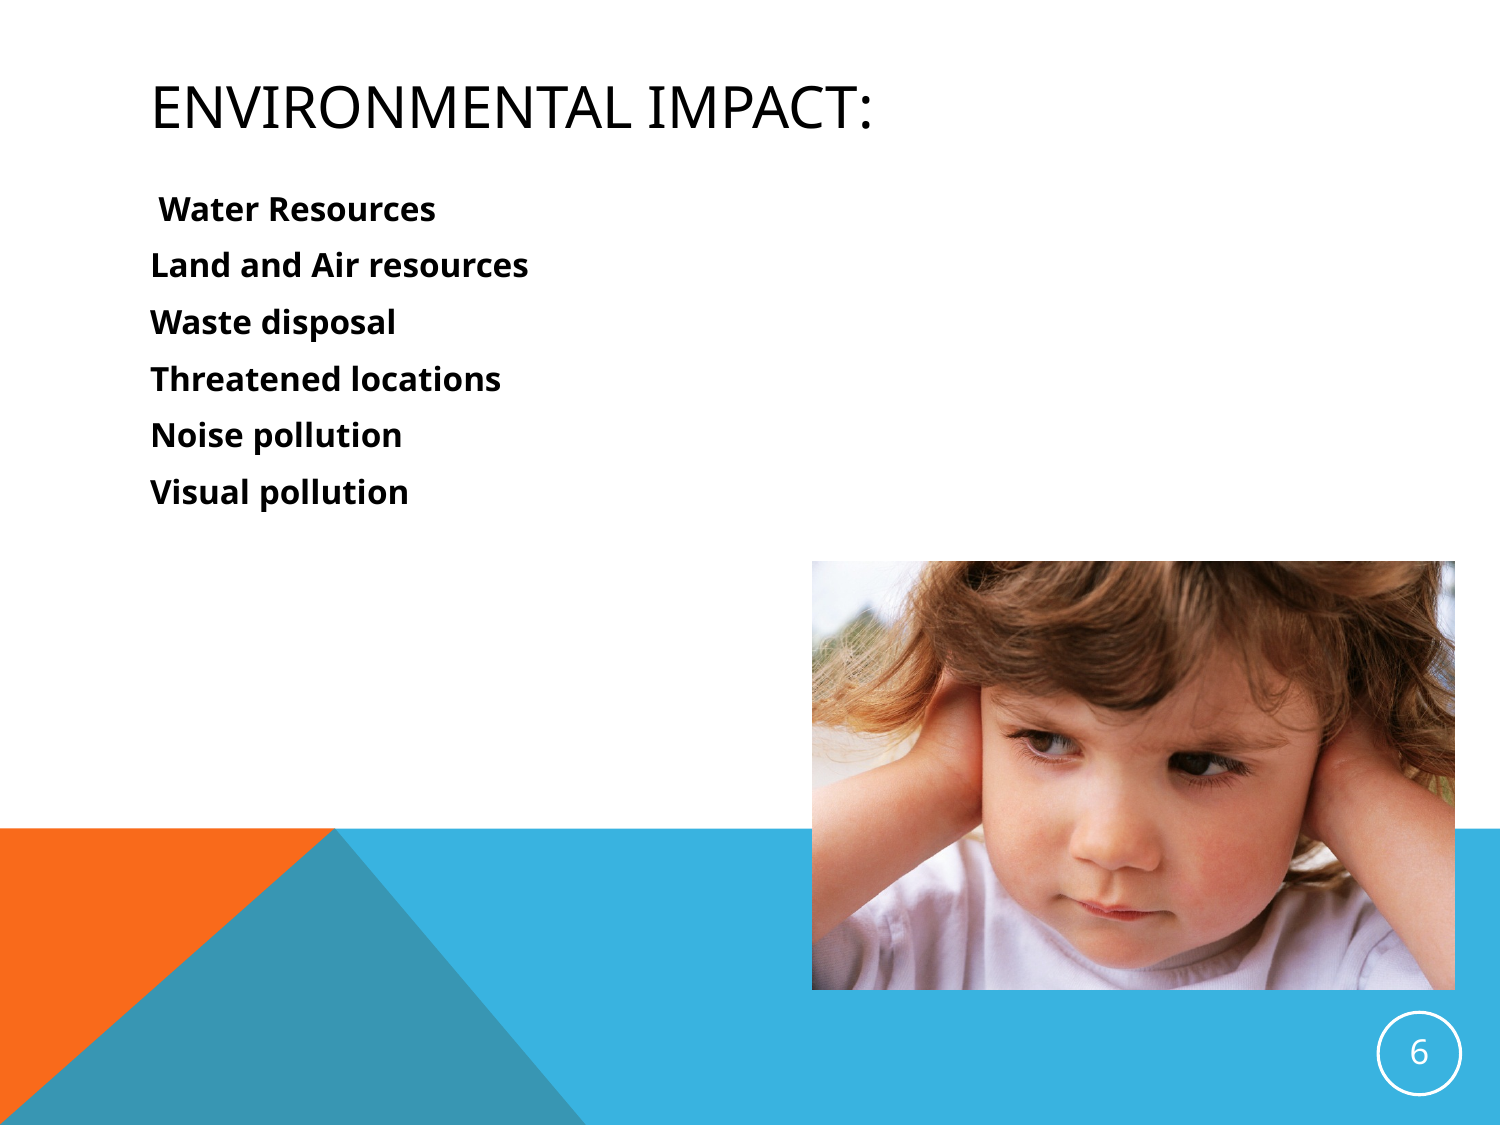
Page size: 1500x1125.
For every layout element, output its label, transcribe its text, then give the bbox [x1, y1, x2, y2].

slide_number 6 [1376, 1010, 1463, 1097]
picture [812, 561, 1455, 990]
title Environmental Impact: [135, 60, 1369, 150]
list Water Resources Land and Air resources Waste disposal Threatened locations Noise pollution Visual pollution [135, 180, 1369, 768]
